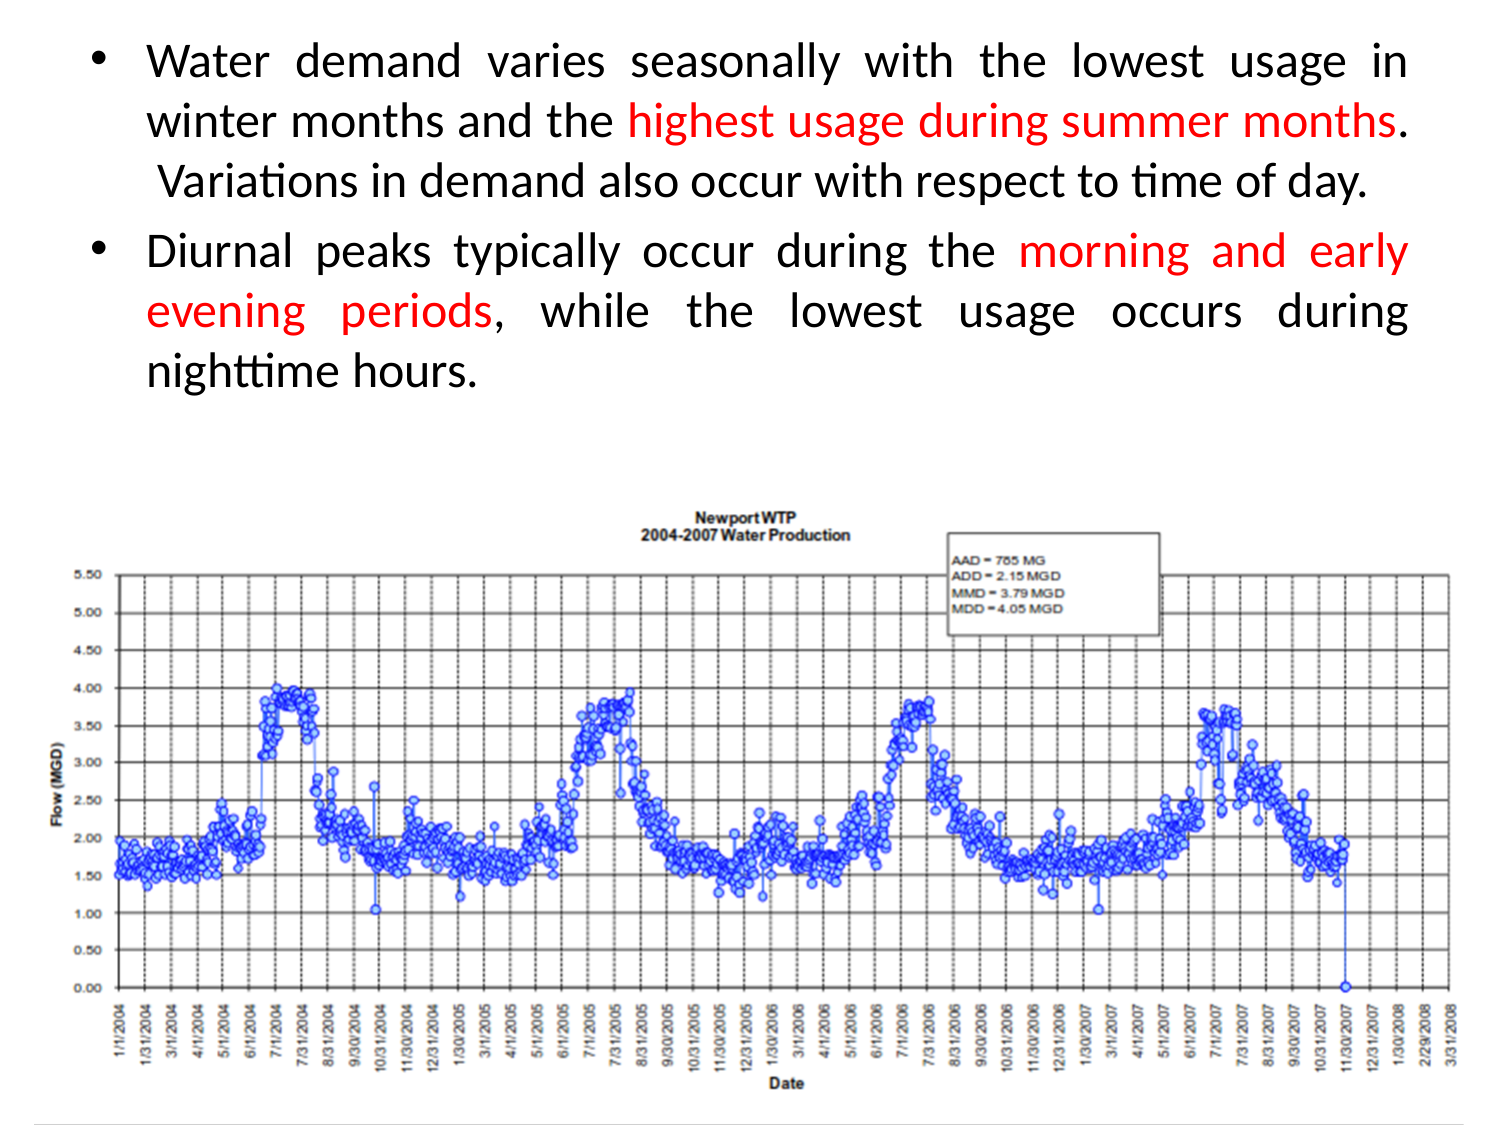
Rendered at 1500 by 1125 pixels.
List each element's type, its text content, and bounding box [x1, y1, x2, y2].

picture [33, 492, 1464, 1125]
list Water demand varies seasonally with the lowest usage in winter months and the highest usage during summer months. Variations in demand also occur with respect to time of day. Diurnal peaks typically occur during the morning and early evening periods, while the lowest usage occurs during nighttime hours. [75, 20, 1425, 491]
